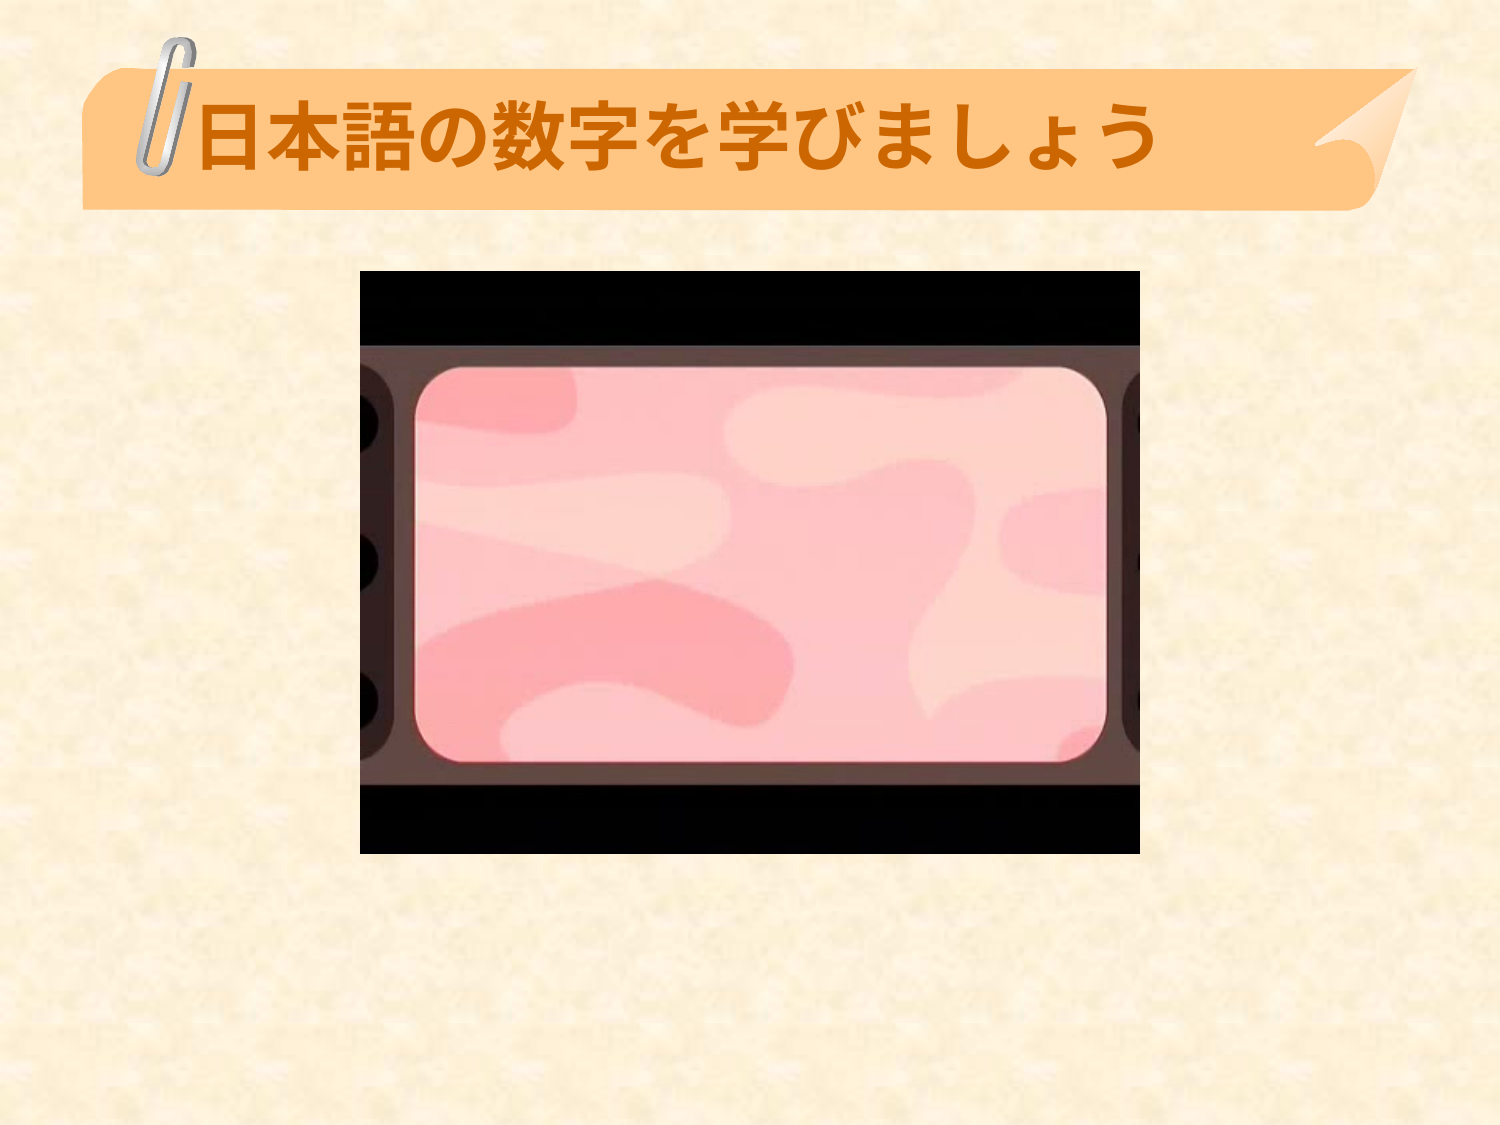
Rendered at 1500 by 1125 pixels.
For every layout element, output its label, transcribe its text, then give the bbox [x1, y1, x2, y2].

picture [0, 0, 1500, 1125]
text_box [359, 270, 1141, 855]
title 日本語の数字を学びましょう [176, 64, 1415, 205]
